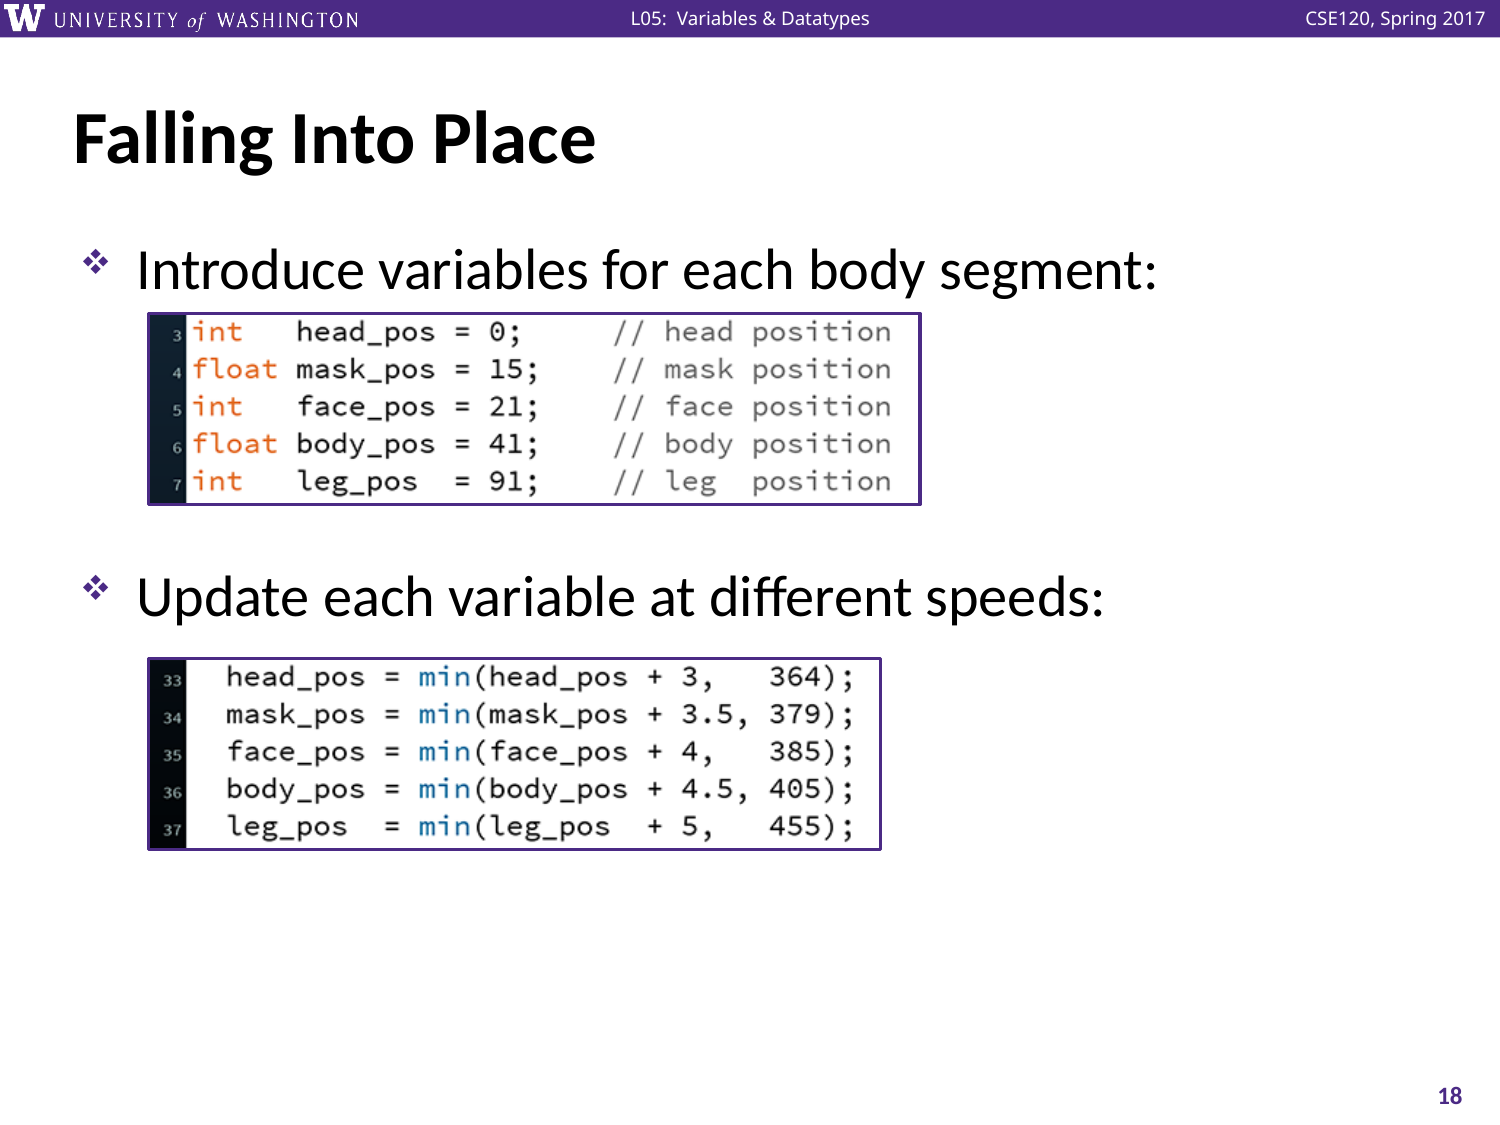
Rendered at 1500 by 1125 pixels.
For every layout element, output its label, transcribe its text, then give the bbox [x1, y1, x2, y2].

picture [149, 314, 919, 504]
slide_number 18 [1400, 1065, 1500, 1125]
picture [149, 659, 880, 849]
picture [4, 4, 358, 32]
list Introduce variables for each body segment: Update each variable at different speeds: [64, 223, 1438, 1040]
title Falling Into Place [58, 71, 1438, 197]
